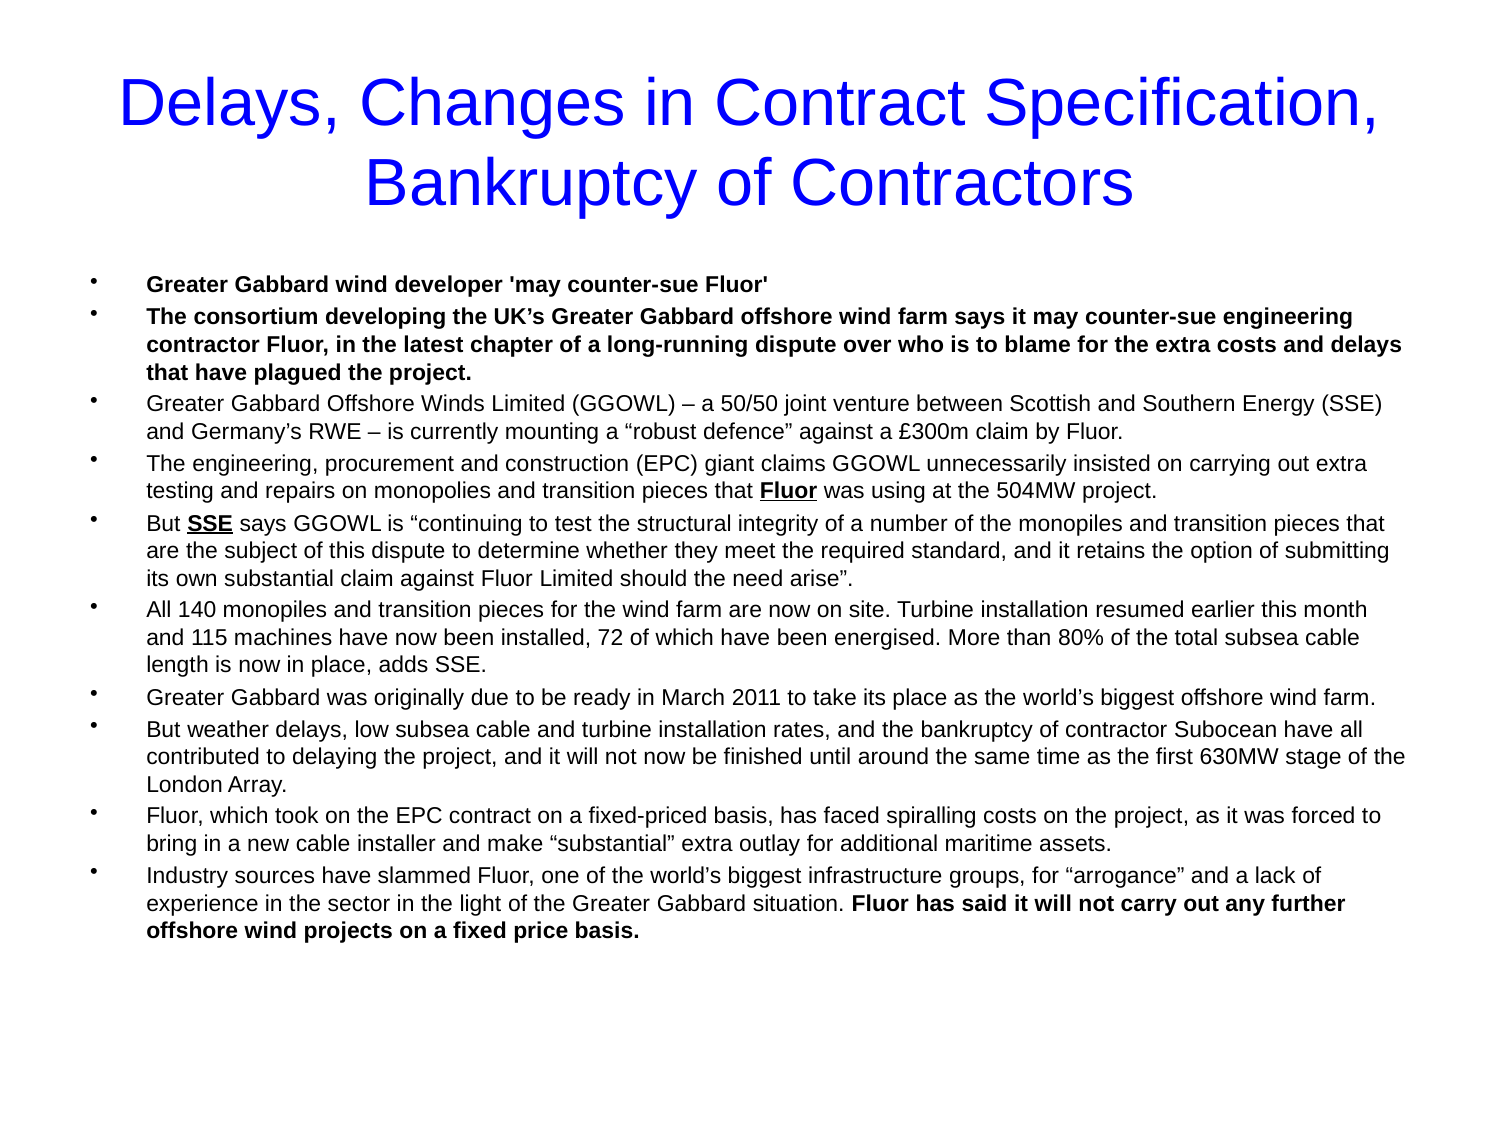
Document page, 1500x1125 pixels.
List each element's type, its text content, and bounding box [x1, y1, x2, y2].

title Delays, Changes in Contract Specification, Bankruptcy of Contractors [74, 44, 1426, 233]
list Greater Gabbard wind developer 'may counter-sue Fluor' The consortium developing the UK’s Greater Gabbard offshore wind farm says it may counter-sue engineering contractor Fluor, in the latest chapter of a long-running dispute over who is to blame for the extra costs and delays that have plagued the project. Greater Gabbard Offshore Winds Limited (GGOWL) – a 50/50 joint venture between Scottish and Southern Energy (SSE) and Germany’s RWE – is currently mounting a “robust defence” against a £300m claim by Fluor. The engineering, procurement and construction (EPC) giant claims GGOWL unnecessarily insisted on carrying out extra testing and repairs on monopolies and transition pieces that Fluor was using at the 504MW project. But SSE says GGOWL is “continuing to test the structural integrity of a number of the monopiles and transition pieces that are the subject of this dispute to determine whether they meet the required standard, and it retains the option of submitting its own substantial claim against Fluor Limited should the need arise”. All 140 monopiles and transition pieces for the wind farm are now on site. Turbine installation resumed earlier this month and 115 machines have now been installed, 72 of which have been energised. More than 80% of the total subsea cable length is now in place, adds SSE. Greater Gabbard was originally due to be ready in March 2011 to take its place as the world’s biggest offshore wind farm. But weather delays, low subsea cable and turbine installation rates, and the bankruptcy of contractor Subocean have all contributed to delaying the project, and it will not now be finished until around the same time as the first 630MW stage of the London Array. Fluor, which took on the EPC contract on a fixed-priced basis, has faced spiralling costs on the project, as it was forced to bring in a new cable installer and make “substantial” extra outlay for additional maritime assets. Industry sources have slammed Fluor, one of the world’s biggest infrastructure groups, for “arrogance” and a lack of experience in the sector in the light of the Greater Gabbard situation. Fluor has said it will not carry out any further offshore wind projects on a fixed price basis. [74, 262, 1426, 1006]
